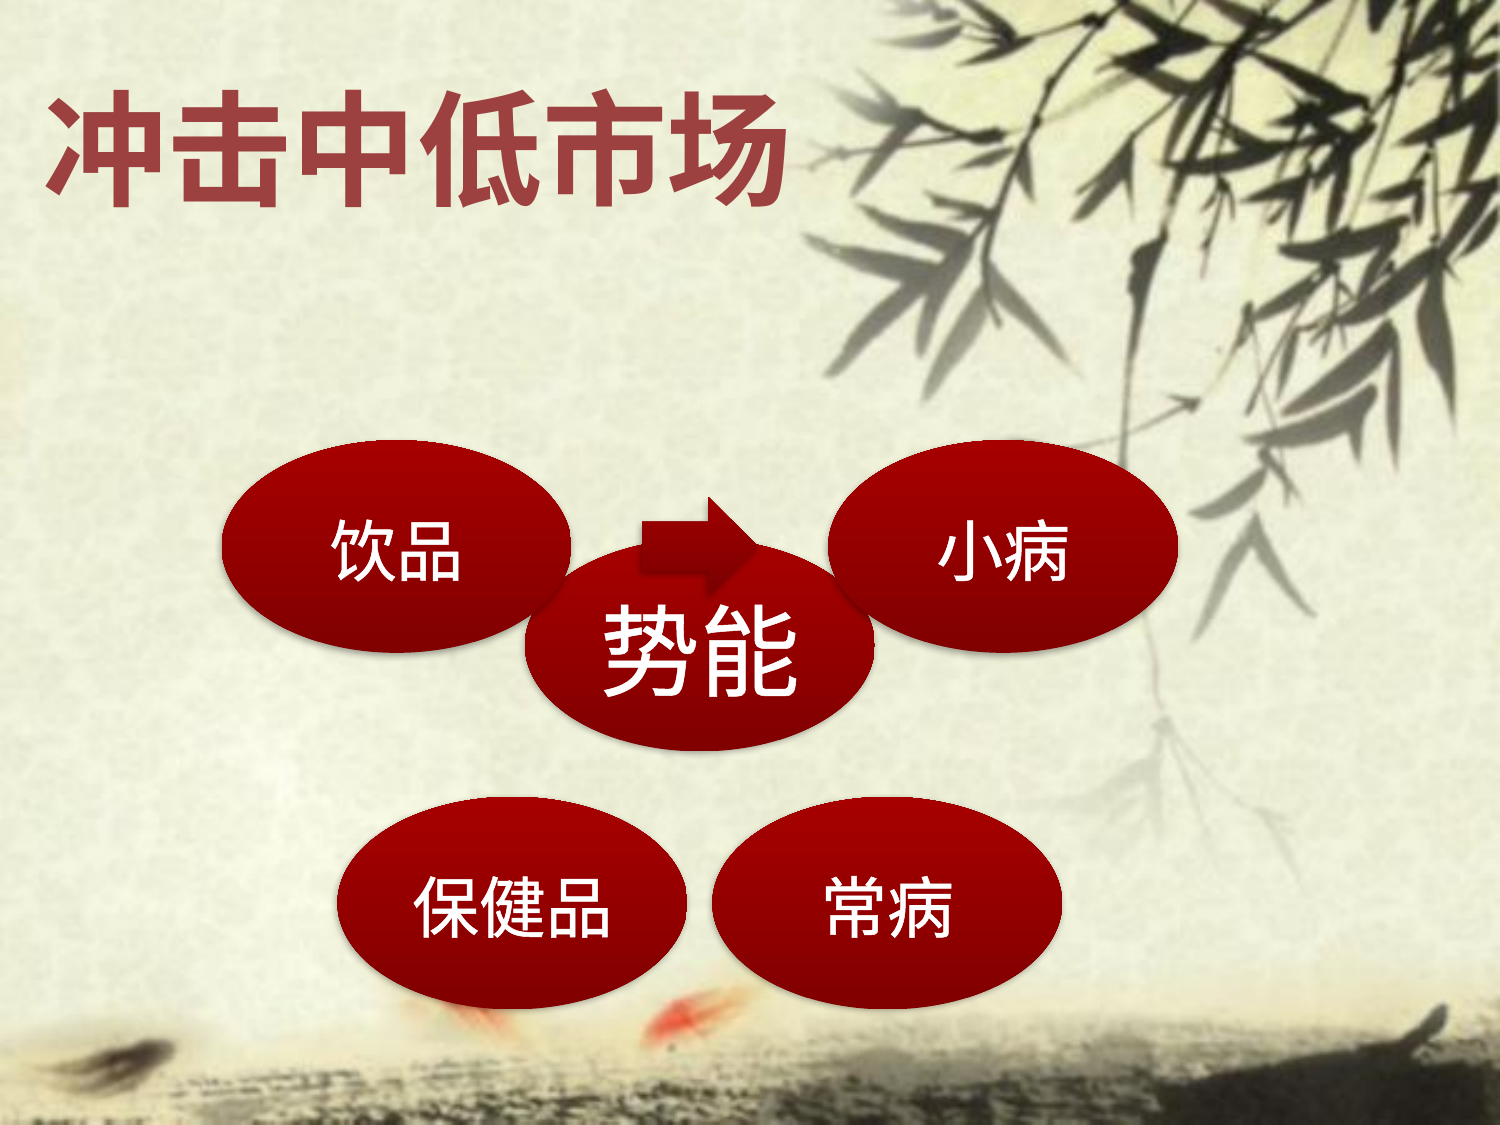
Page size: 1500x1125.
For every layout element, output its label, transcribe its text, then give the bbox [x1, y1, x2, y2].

picture [0, 0, 1500, 1125]
text_box 冲击中低市场 [27, 64, 807, 218]
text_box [0, 219, 1400, 1071]
